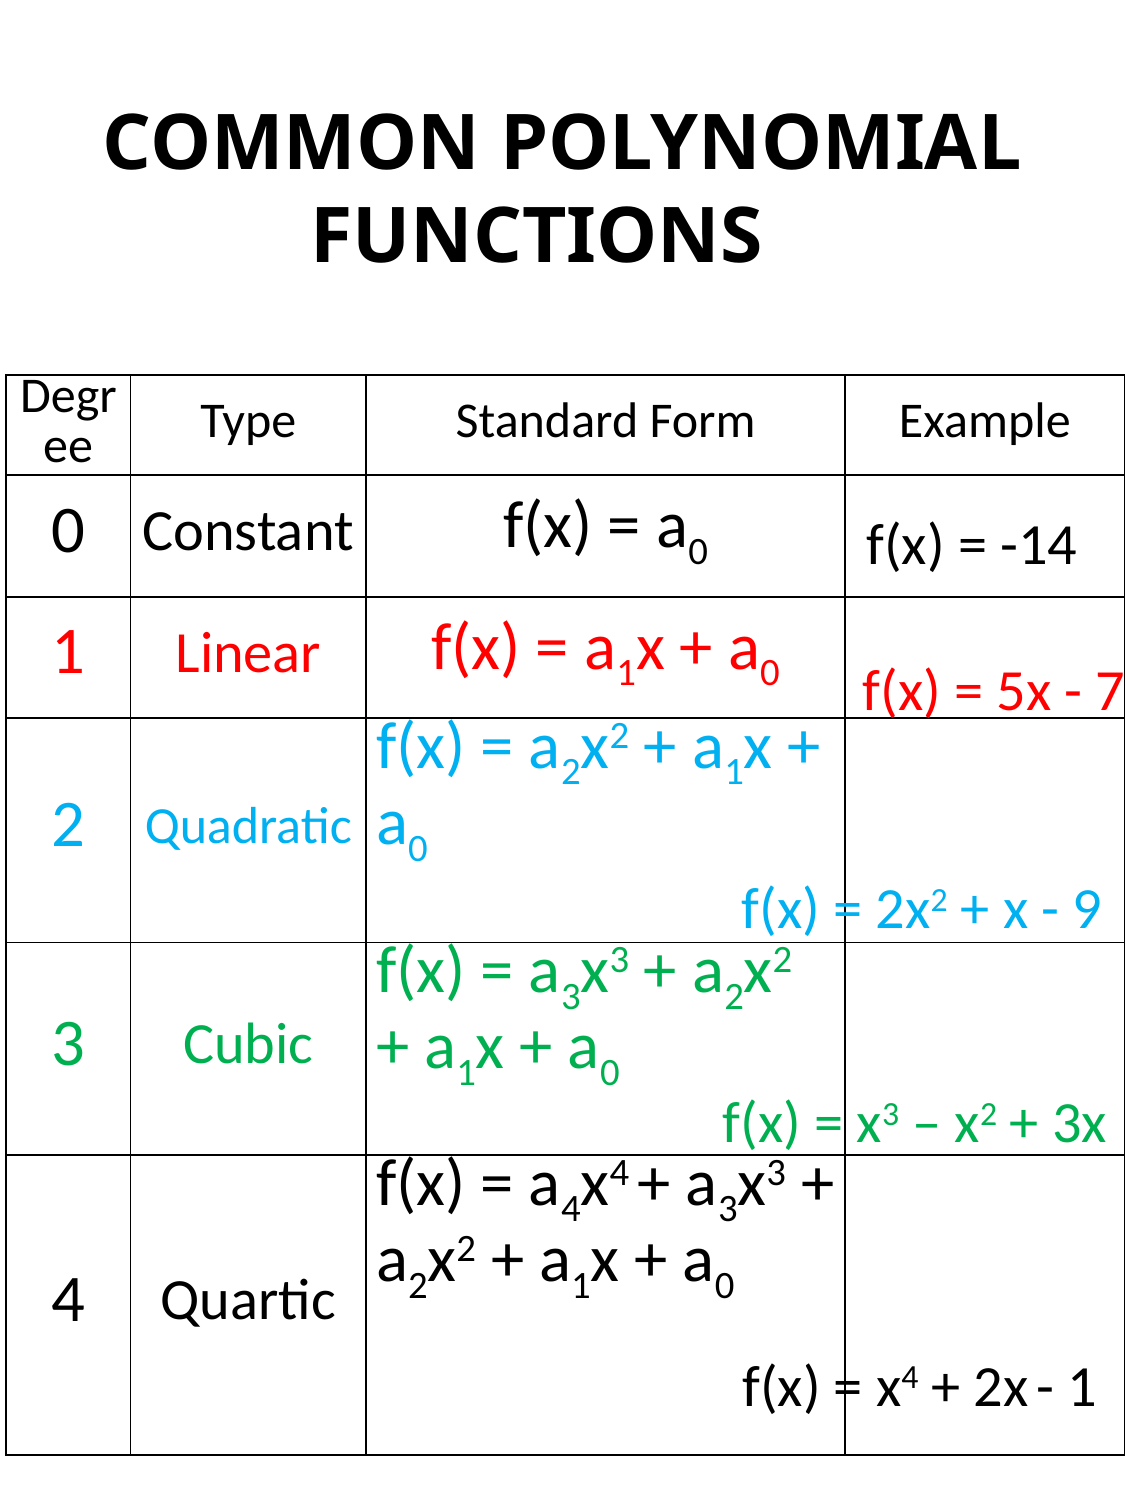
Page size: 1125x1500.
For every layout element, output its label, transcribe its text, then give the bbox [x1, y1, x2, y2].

table_cell f(x) = a1x + a0 [367, 598, 844, 717]
table_header Type [131, 376, 365, 474]
table_cell [846, 943, 1124, 1154]
table_cell Linear [131, 598, 365, 717]
table_cell [846, 719, 1124, 942]
table_cell [846, 476, 1124, 596]
table_cell 2 [7, 719, 130, 942]
text_box f(x) = -14 [851, 499, 1093, 584]
table_header Degree [7, 376, 130, 474]
table_cell Constant [131, 476, 365, 596]
table_cell Cubic [131, 943, 365, 1154]
table_cell f(x) = a0 [367, 476, 844, 596]
table_cell 0 [7, 476, 130, 596]
table_cell f(x) = a4x4 + a3x3 + a2x2 + a1x + a0 [367, 1156, 844, 1454]
table_cell Quartic [131, 1156, 365, 1454]
table_cell Quadratic [131, 719, 365, 942]
table_cell f(x) = a3x3 + a2x2 + a1x + a0 [367, 943, 844, 1154]
text_box f(x) = x4 + 2x - 1 [727, 1340, 1112, 1426]
text_box f(x) = 2x2 + x - 9 [727, 862, 1118, 948]
table_cell f(x) = a2x2 + a1x + a0 [367, 719, 844, 942]
table_header Example [846, 376, 1124, 474]
title COMMON POLYNOMIAL FUNCTIONS [56, 60, 1069, 310]
table_cell 1 [7, 598, 130, 717]
text_box f(x) = x3 – x2 + 3x [708, 1076, 1123, 1162]
table_cell [846, 1156, 1124, 1454]
table_cell 4 [7, 1156, 130, 1454]
text_box f(x) = 5x - 7 [847, 645, 1125, 730]
table_cell 3 [7, 943, 130, 1154]
table_header Standard Form [367, 376, 844, 474]
table_cell [846, 598, 1124, 717]
